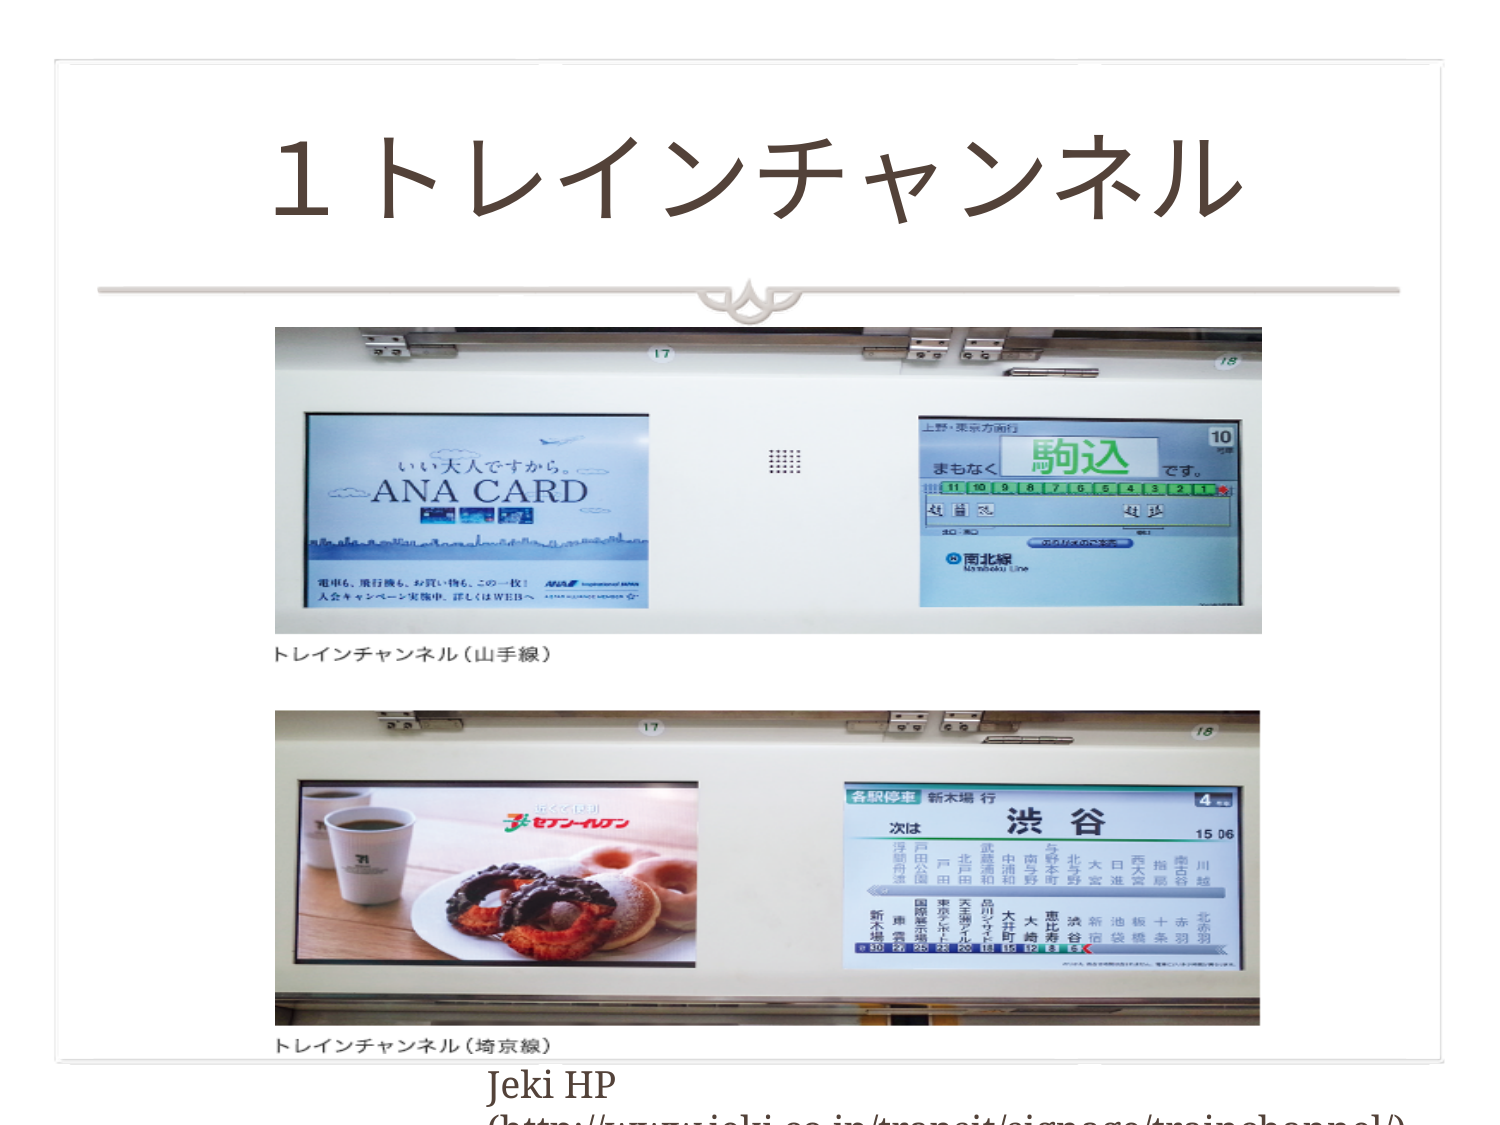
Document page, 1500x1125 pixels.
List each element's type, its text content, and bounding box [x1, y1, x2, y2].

text_box Jeki HP (http://www.jeki.co.jp/transit/signage/trainchannel/) [472, 1053, 1500, 1125]
picture [0, 0, 1500, 1125]
title １トレインチャンネル [131, 62, 1369, 288]
